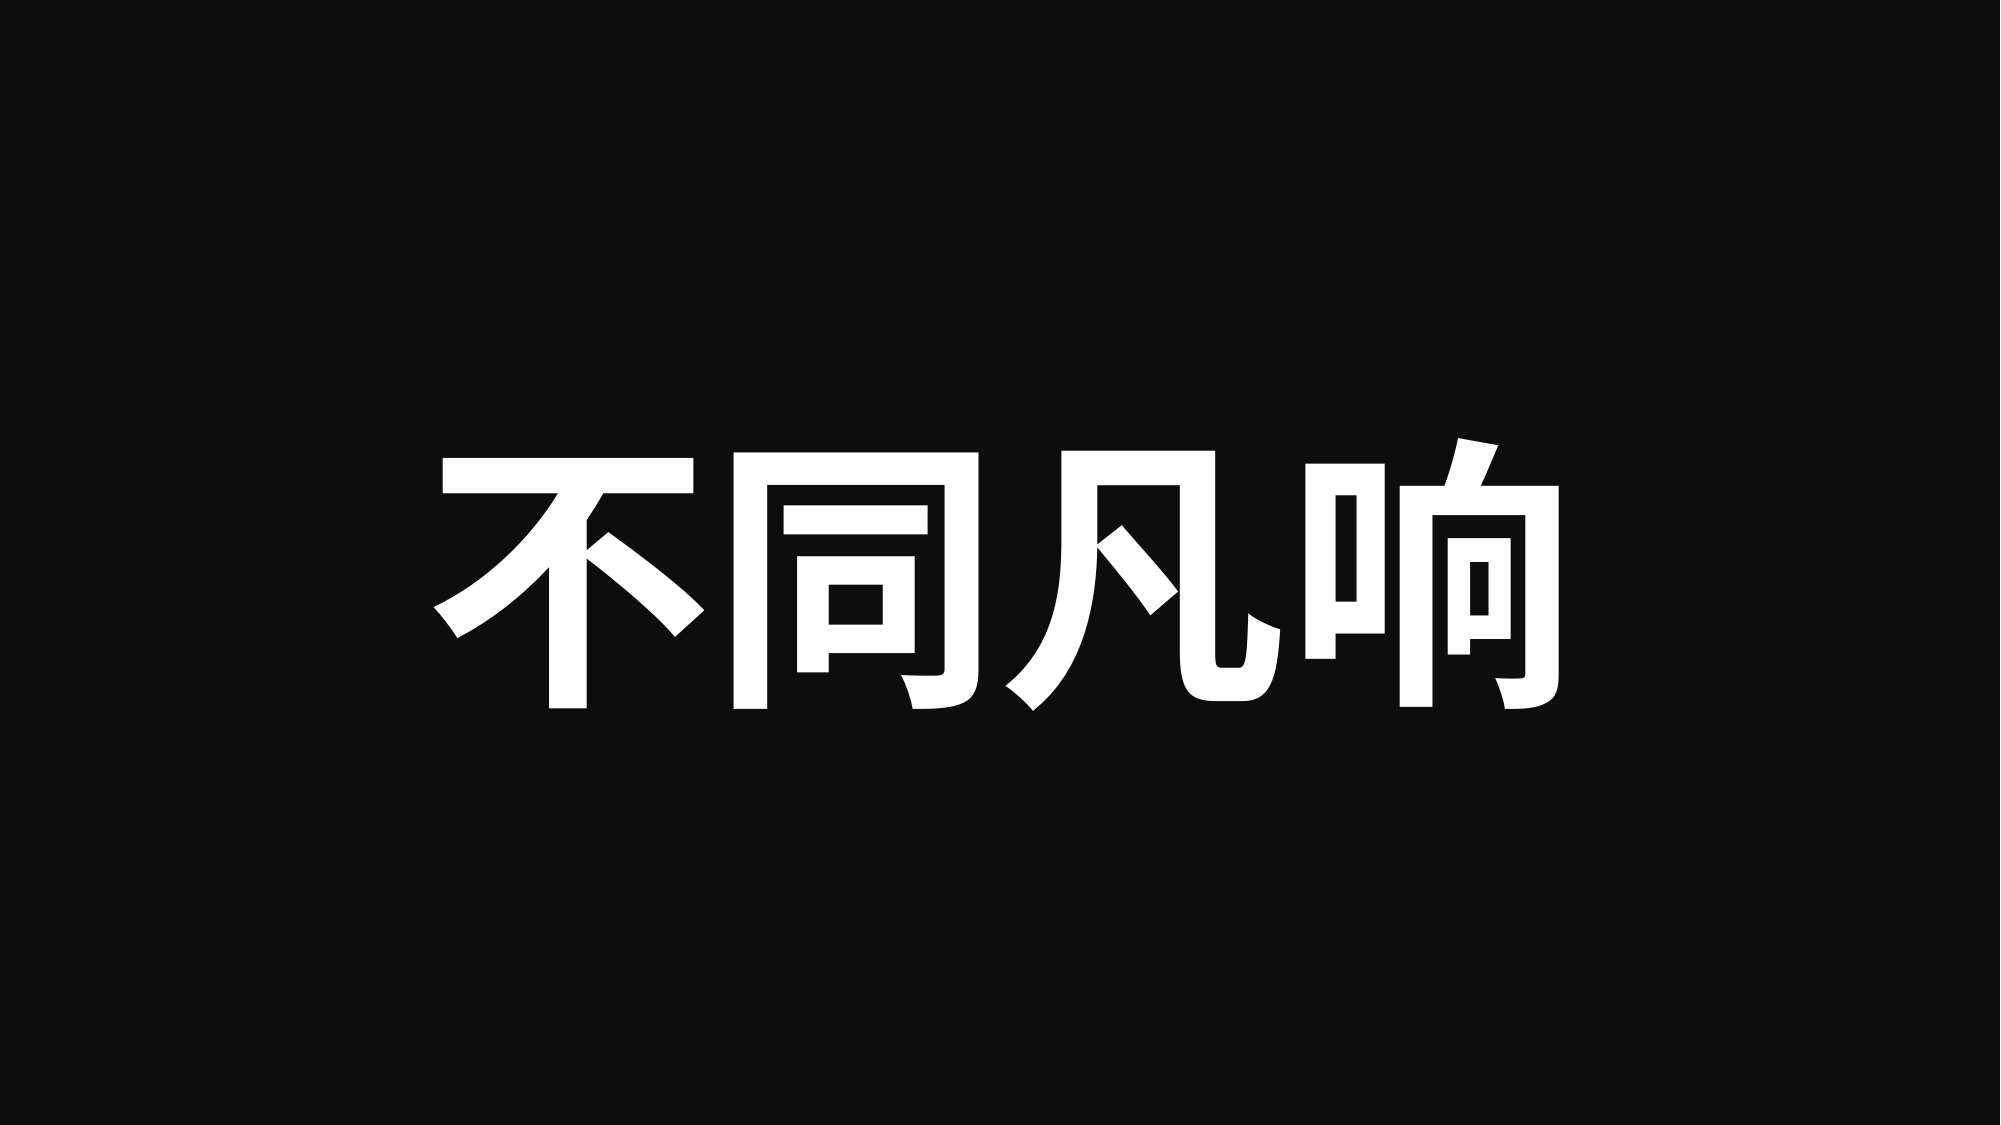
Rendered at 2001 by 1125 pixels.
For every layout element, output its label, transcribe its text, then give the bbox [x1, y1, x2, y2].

text_box 不同凡响 [410, 389, 1590, 749]
